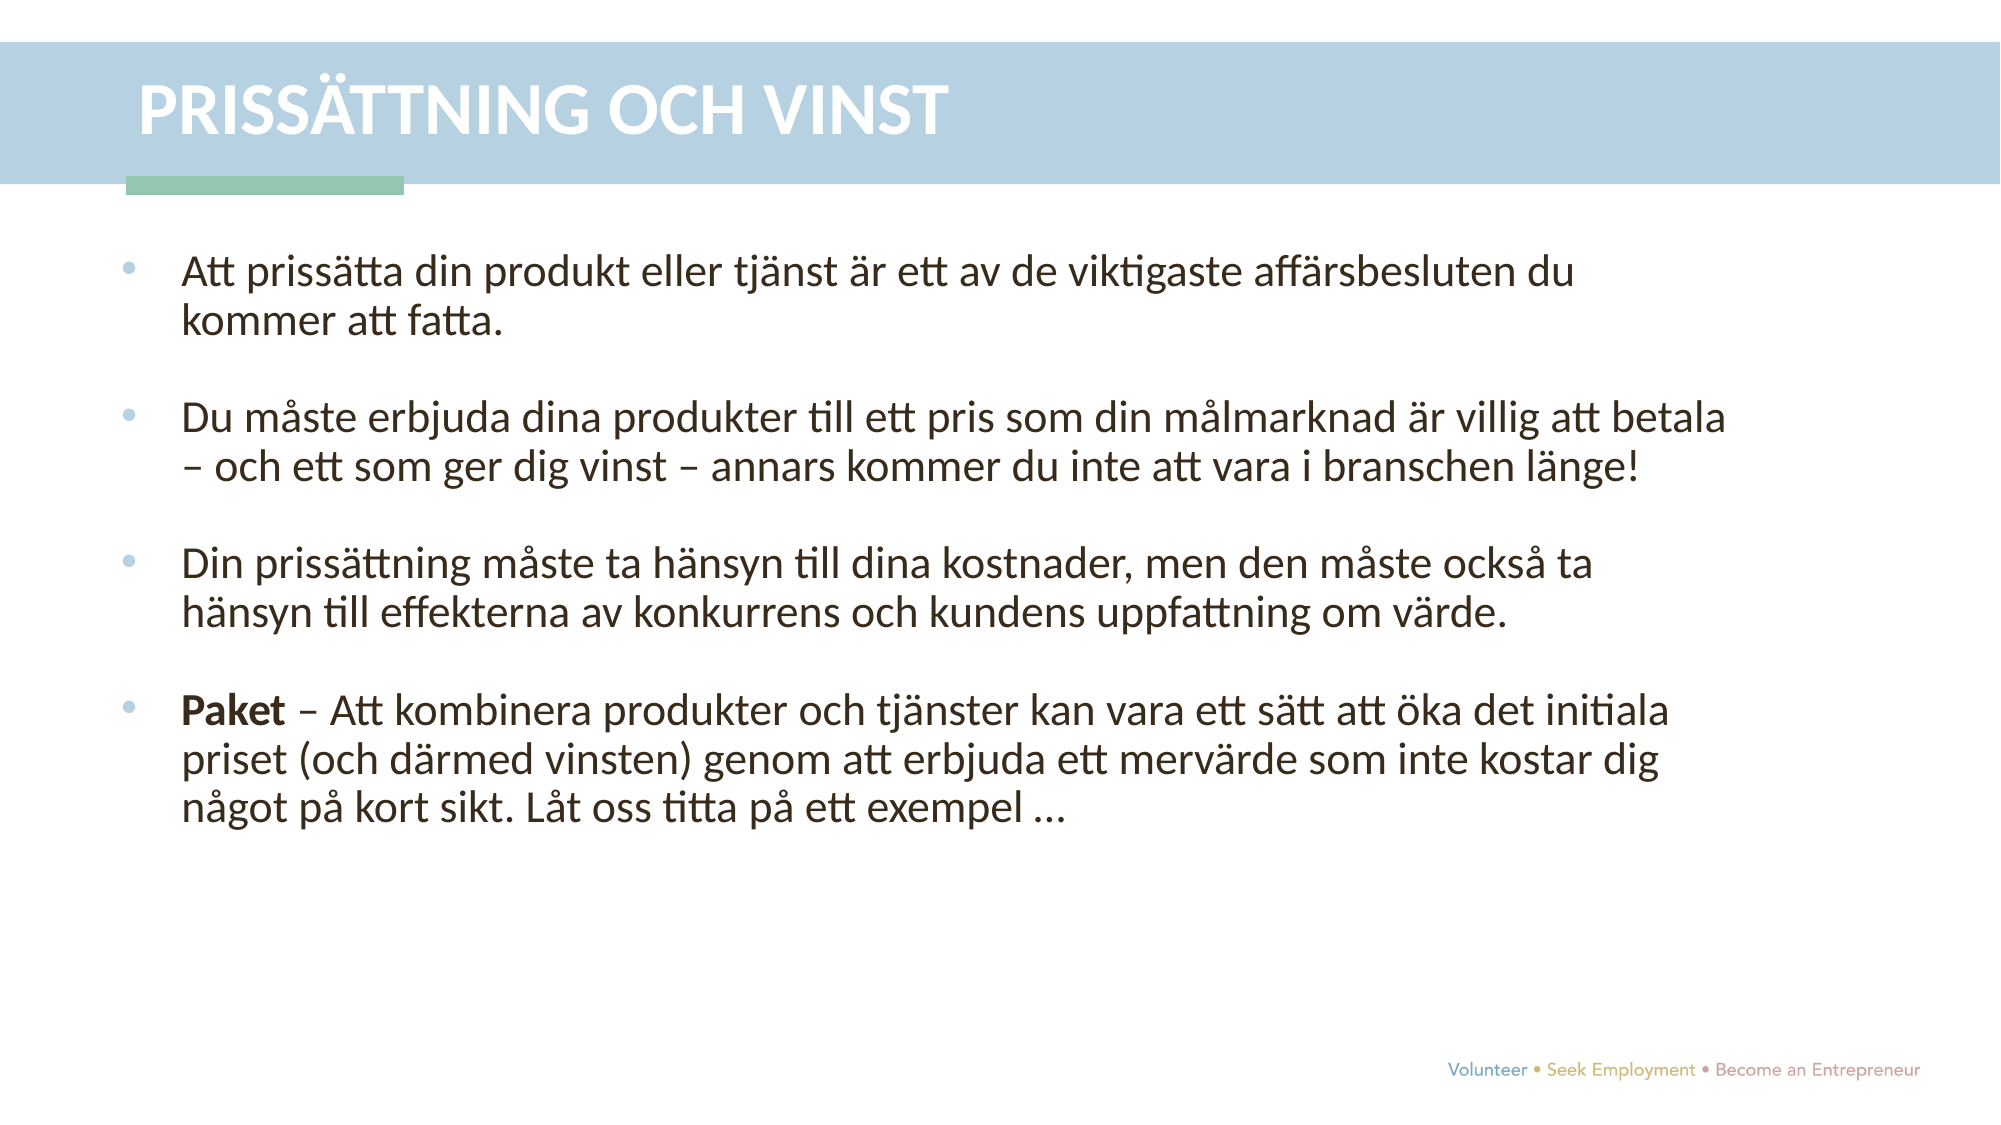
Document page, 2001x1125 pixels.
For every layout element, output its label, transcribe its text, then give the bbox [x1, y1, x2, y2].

picture [1418, 1046, 1971, 1103]
text_box Att prissätta din produkt eller tjänst är ett av de viktigaste affärsbesluten du kommer att fatta. Du måste erbjuda dina produkter till ett pris som din målmarknad är villig att betala – och ett som ger dig vinst – annars kommer du inte att vara i branschen länge! Din prissättning måste ta hänsyn till dina kostnader, men den måste också ta hänsyn till effekterna av konkurrens och kundens uppfattning om värde. Paket – Att kombinera produkter och tjänster kan vara ett sätt att öka det initiala priset (och därmed vinsten) genom att erbjuda ett mervärde som inte kostar dig något på kort sikt. Låt oss titta på ett exempel … [106, 239, 1749, 784]
list PRISSÄTTNING OCH VINST [123, 51, 1913, 170]
